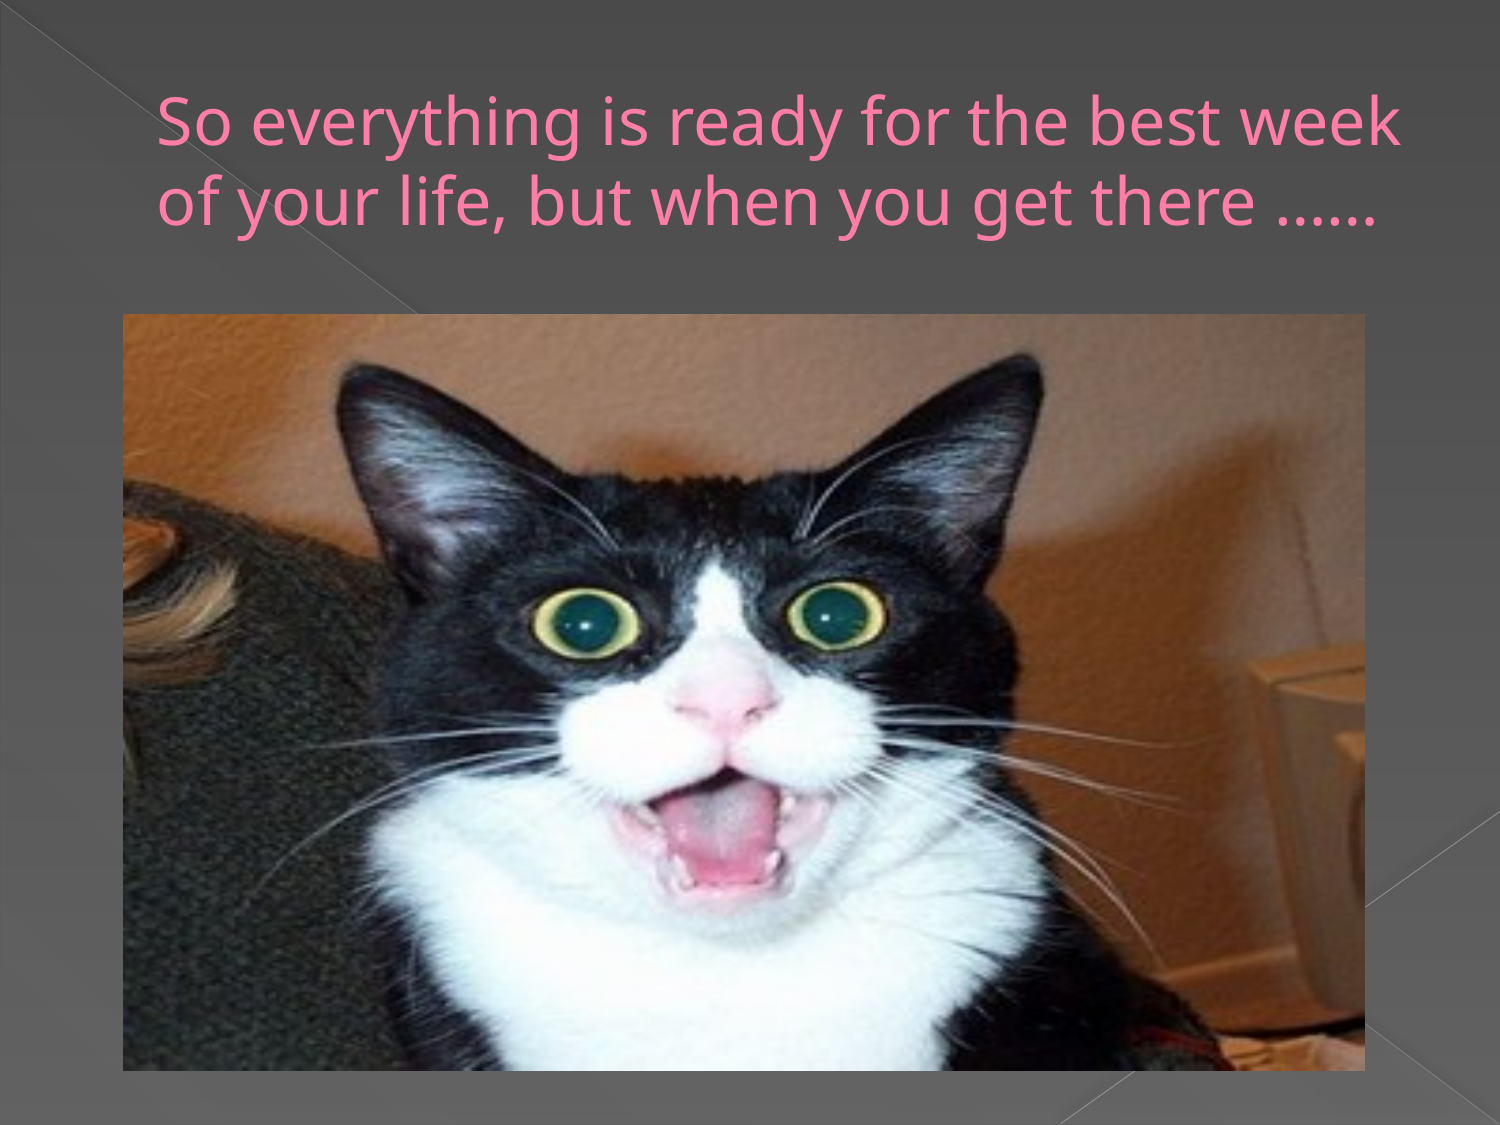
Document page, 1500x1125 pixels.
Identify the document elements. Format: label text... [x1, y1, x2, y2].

picture [123, 314, 1365, 1071]
title So everything is ready for the best week of your life, but when you get there …… [75, 43, 1425, 274]
